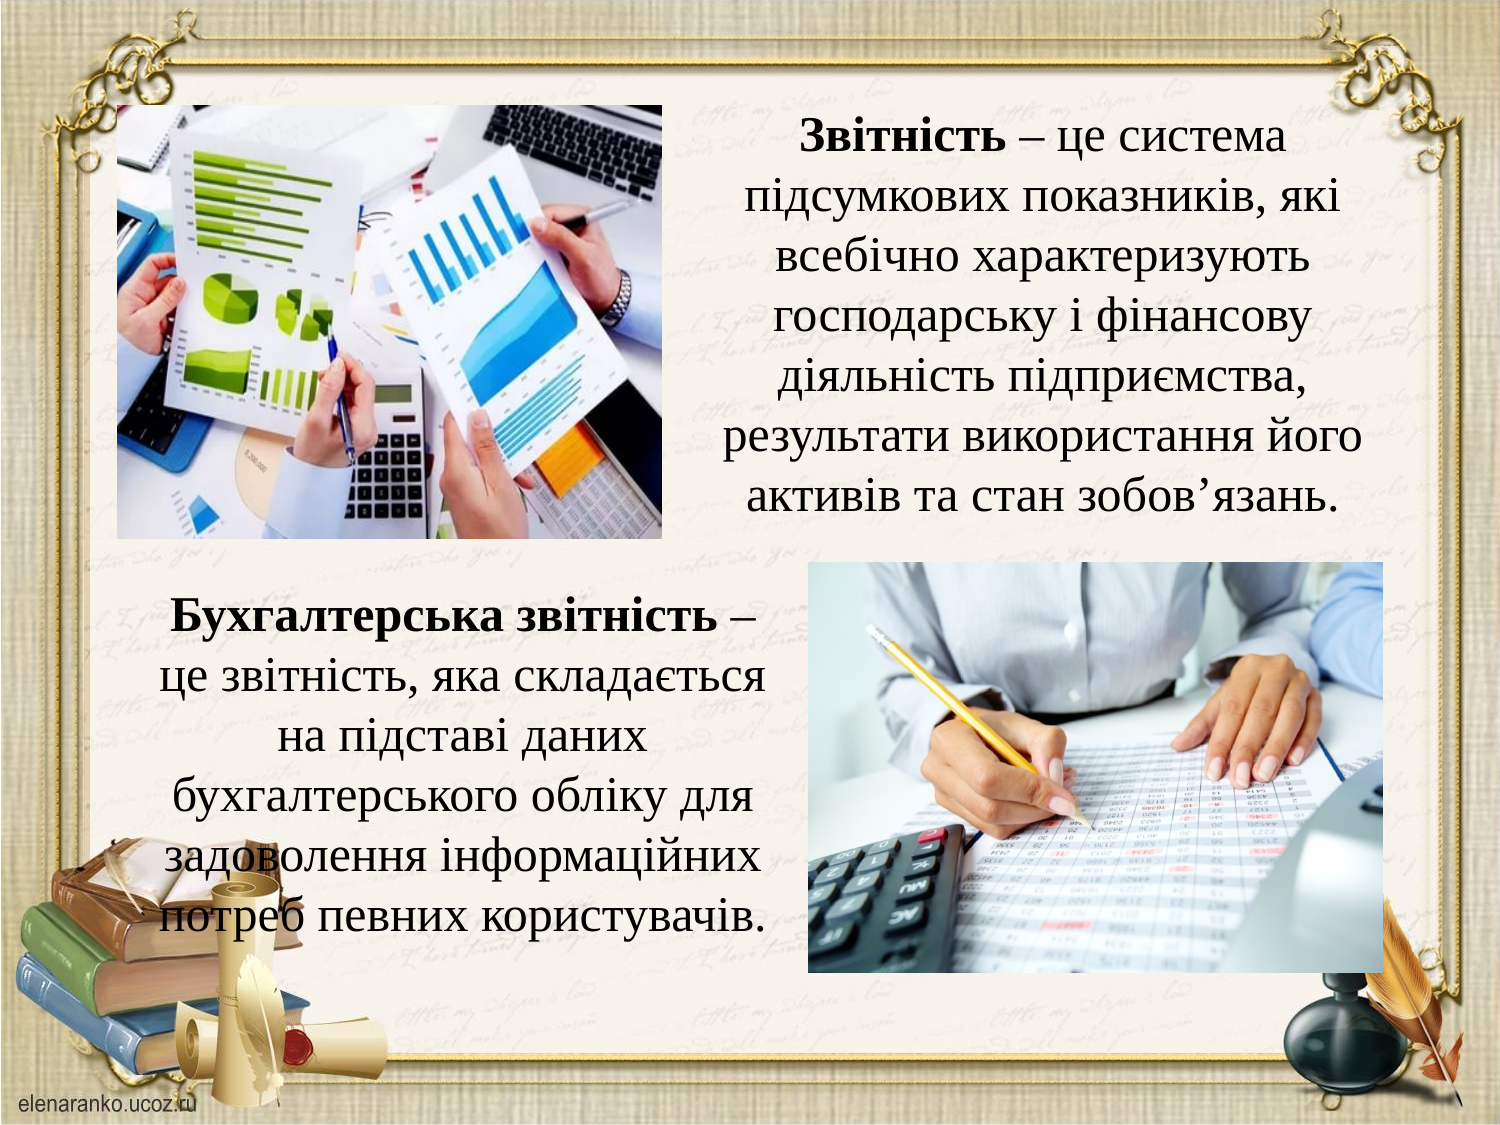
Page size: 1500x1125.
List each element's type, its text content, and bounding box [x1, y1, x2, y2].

picture [0, 0, 1500, 1125]
text_box Бухгалтерська звітність – це звітність, яка складається на підставі даних бухгалтерського обліку для задоволення інформаційних потреб певних користувачів. [128, 574, 797, 949]
text_box Звітність – це система підсумкових показників, які всебічно характеризують господарську і фінансову діяльність підприємства, результати використання його активів та стан зобов’язань. [667, 93, 1418, 529]
